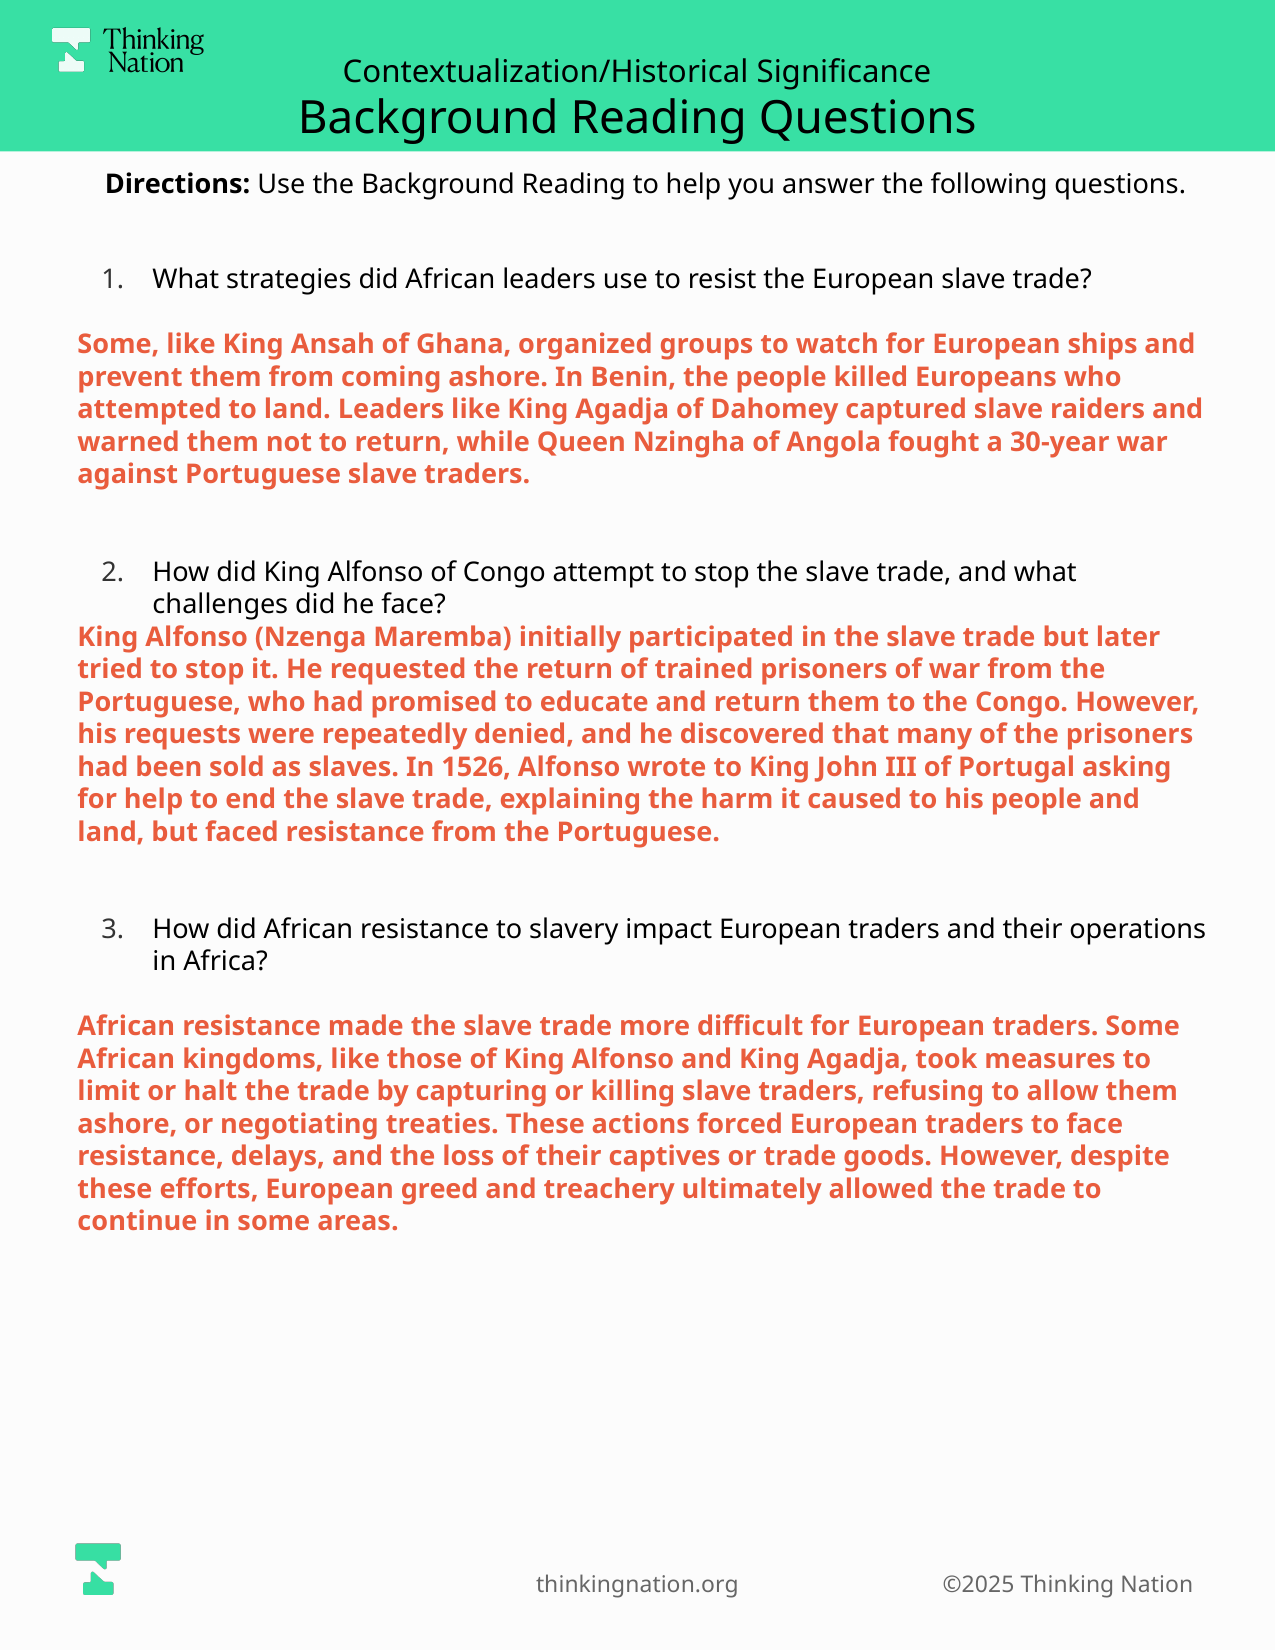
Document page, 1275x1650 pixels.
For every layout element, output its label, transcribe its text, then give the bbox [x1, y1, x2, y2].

text_box ©2025 Thinking Nation [907, 1553, 1210, 1605]
text_box Directions: Use the Background Reading to help you answer the following questions. [89, 151, 1275, 214]
text_box Contextualization/Historical Significance Background Reading Questions [0, 0, 1275, 152]
picture [35, 13, 210, 87]
text_box thinkingnation.org [486, 1553, 789, 1605]
text_box What strategies did African leaders use to resist the European slave trade? Some, like King Ansah of Ghana, organized groups to watch for European ships and prevent them from coming ashore. In Benin, the people killed Europeans who attempted to land. Leaders like King Agadja of Dahomey captured slave raiders and warned them not to return, while Queen Nzingha of Angola fought a 30-year war against Portuguese slave traders. How did King Alfonso of Congo attempt to stop the slave trade, and what challenges did he face? King Alfonso (Nzenga Maremba) initially participated in the slave trade but later tried to stop it. He requested the return of trained prisoners of war from the Portuguese, who had promised to educate and return them to the Congo. However, his requests were repeatedly denied, and he discovered that many of the prisoners had been sold as slaves. In 1526, Alfonso wrote to King John III of Portugal asking for help to end the slave trade, explaining the harm it caused to his people and land, but faced resistance from the Portuguese. How did African resistance to slavery impact European traders and their operations in Africa? African resistance made the slave trade more difficult for European traders. Some African kingdoms, like those of King Alfonso and King Agadja, took measures to limit or halt the trade by capturing or killing slave traders, refusing to allow them ashore, or negotiating treaties. These actions forced European traders to face resistance, delays, and the loss of their captives or trade goods. However, despite these efforts, European greed and treachery ultimately allowed the trade to continue in some areas. [62, 246, 1224, 1281]
picture [62, 1533, 134, 1605]
